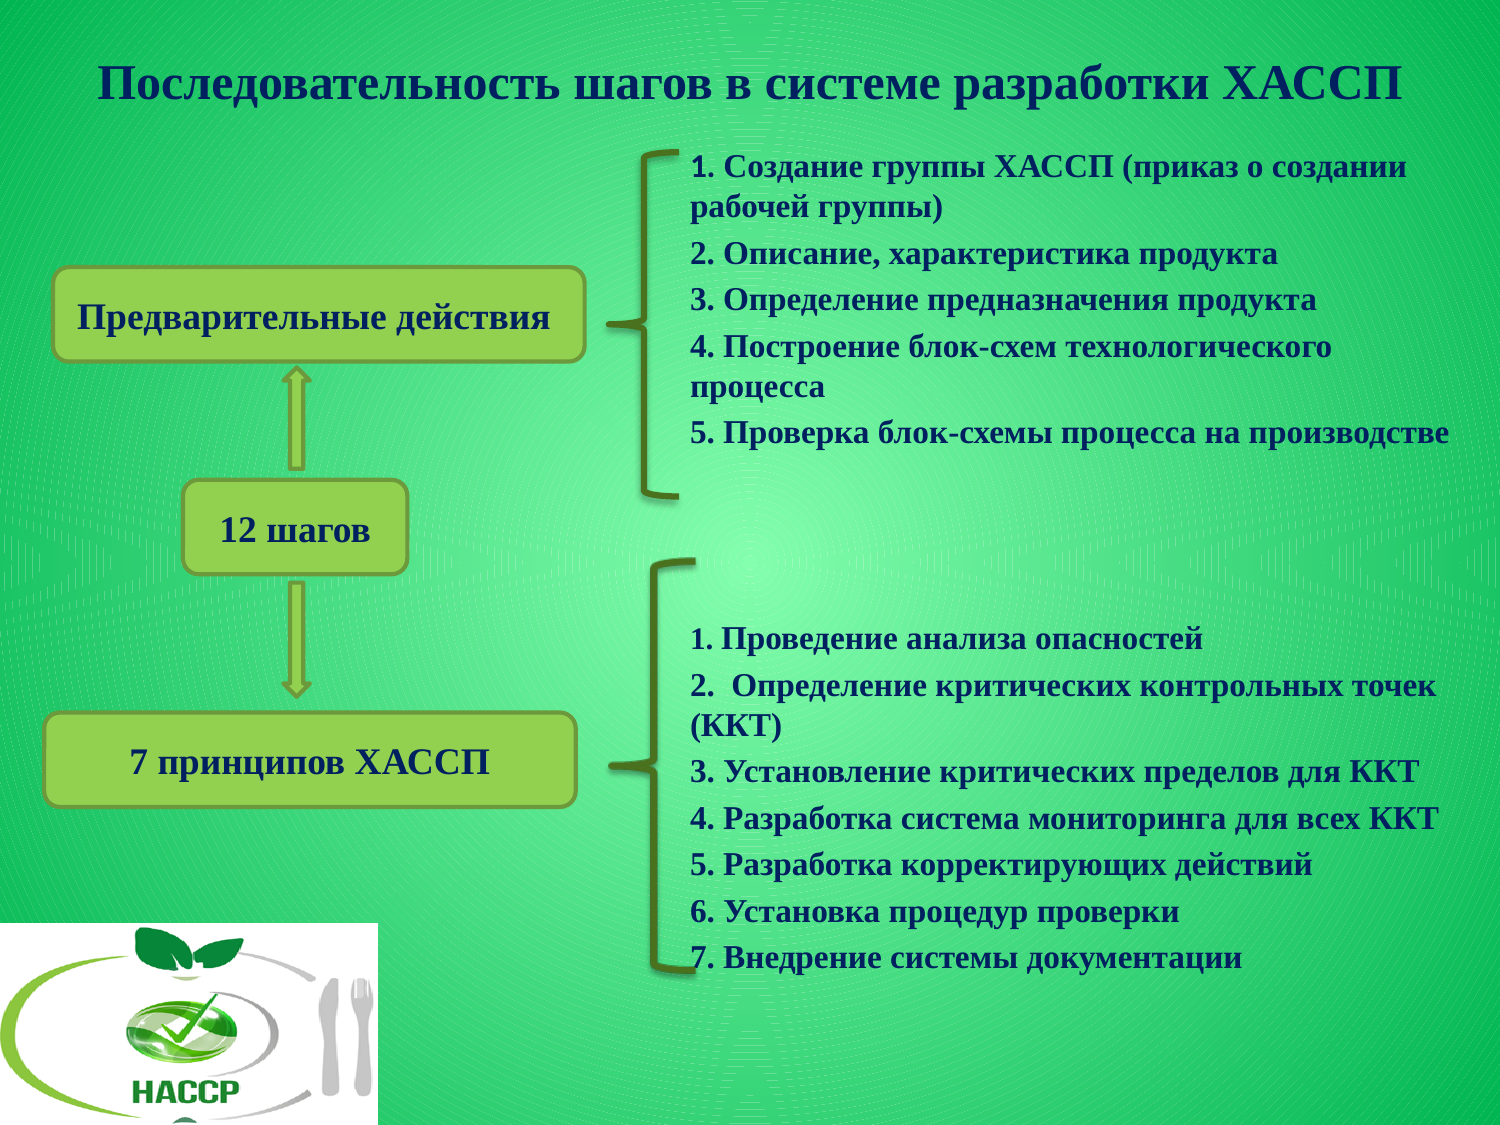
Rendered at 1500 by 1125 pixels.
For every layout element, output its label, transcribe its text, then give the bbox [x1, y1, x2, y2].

text_box 7 принципов ХАССП [42, 710, 578, 810]
picture [0, 922, 379, 1125]
title Последовательность шагов в системе разработки ХАССП [75, 45, 1425, 114]
text_box Предварительные действия [50, 264, 587, 364]
text_box [281, 580, 312, 699]
text_box [605, 149, 680, 500]
picture [600, 554, 704, 987]
text_box [281, 365, 312, 471]
list 1. Создание группы ХАССП (приказ о создании рабочей группы) 2. Описание, характеристика продукта 3. Определение предназначения продукта 4. Построение блок-схем технологического процесса 5. Проверка блок-схемы процесса на производстве 1. Проведение анализа опасностей 2. Определение критических контрольных точек (ККТ) 3. Установление критических пределов для ККТ 4. Разработка система мониторинга для всех ККТ 5. Разработка корректирующих действий 6. Установка процедур проверки 7. Внедрение системы документации [75, 137, 1471, 1005]
text_box 12 шагов [180, 477, 410, 577]
